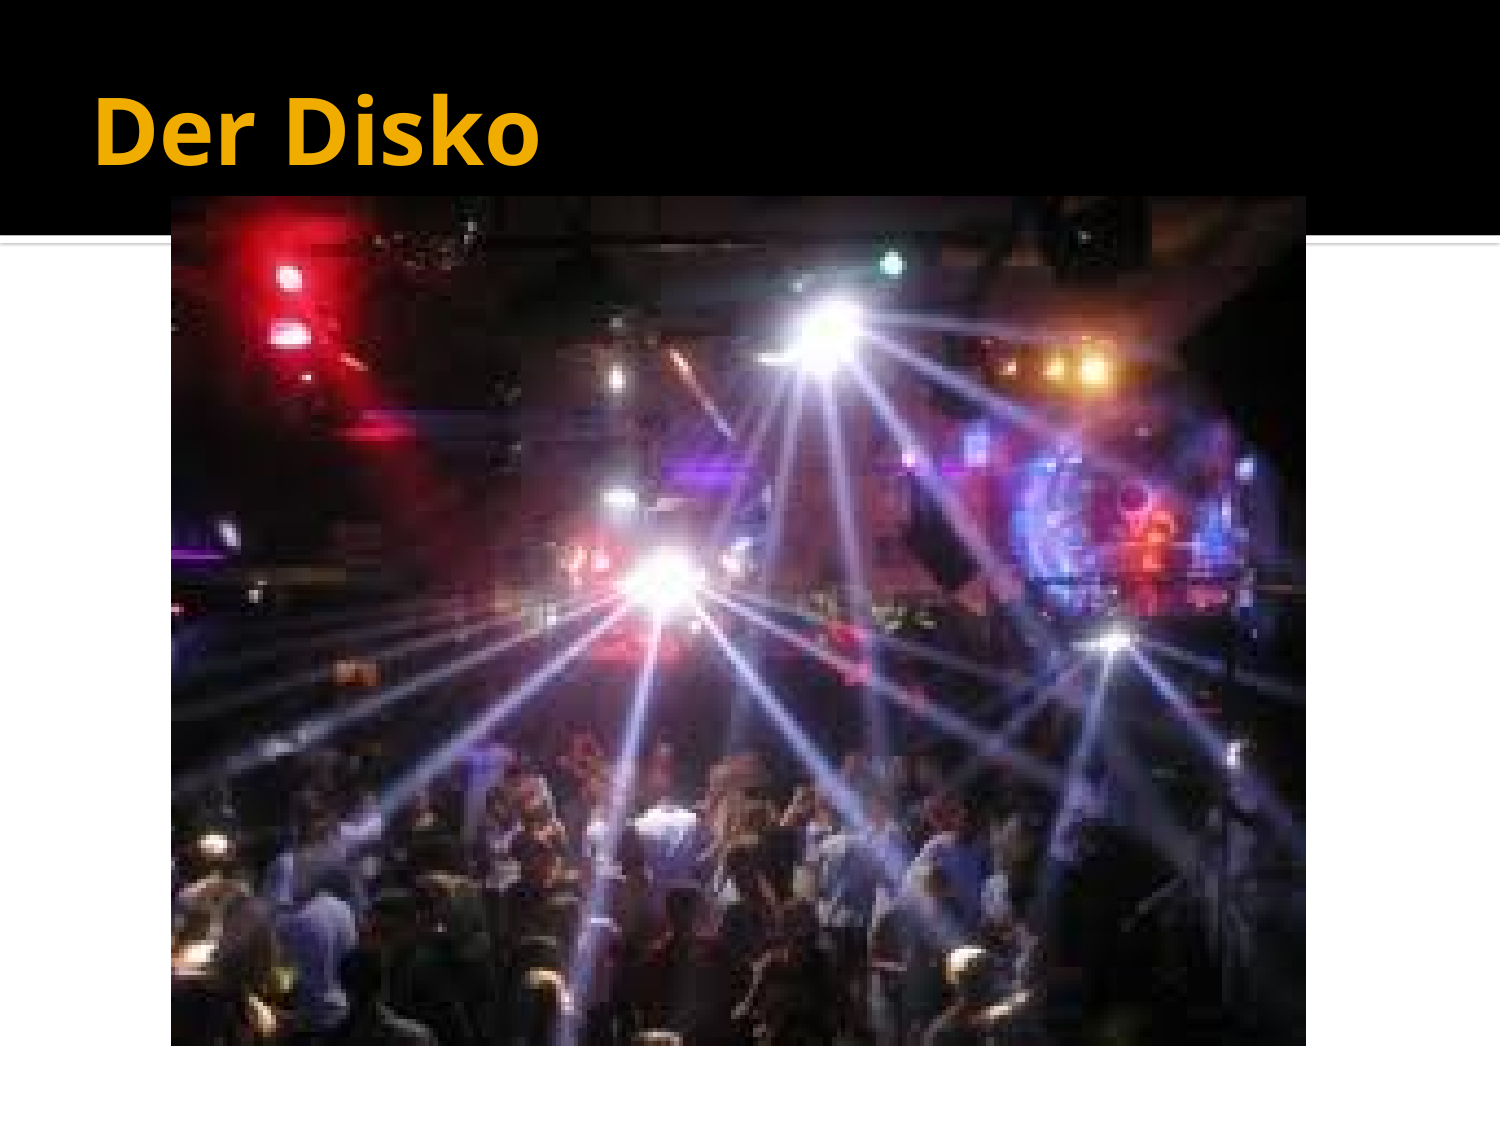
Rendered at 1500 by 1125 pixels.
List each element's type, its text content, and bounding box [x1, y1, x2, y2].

picture [171, 196, 1306, 1046]
title Der Disko [75, 24, 1425, 231]
